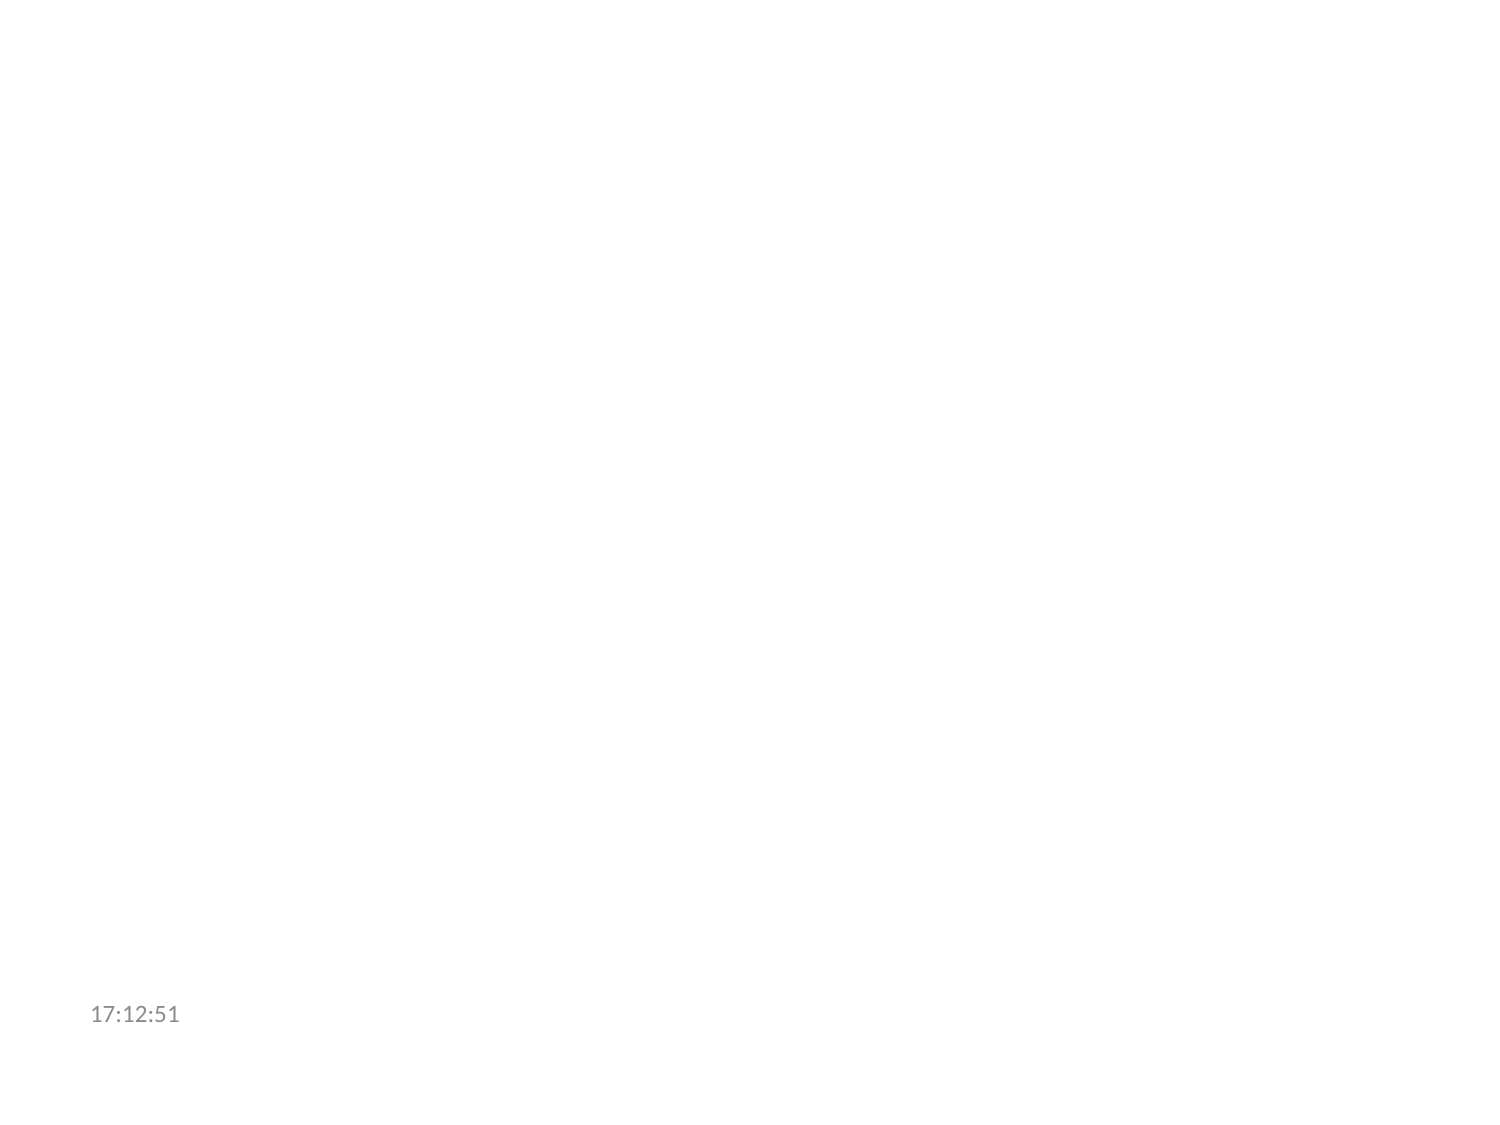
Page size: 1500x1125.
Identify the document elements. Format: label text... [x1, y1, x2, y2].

text_box 15:35:09 [75, 982, 425, 1043]
